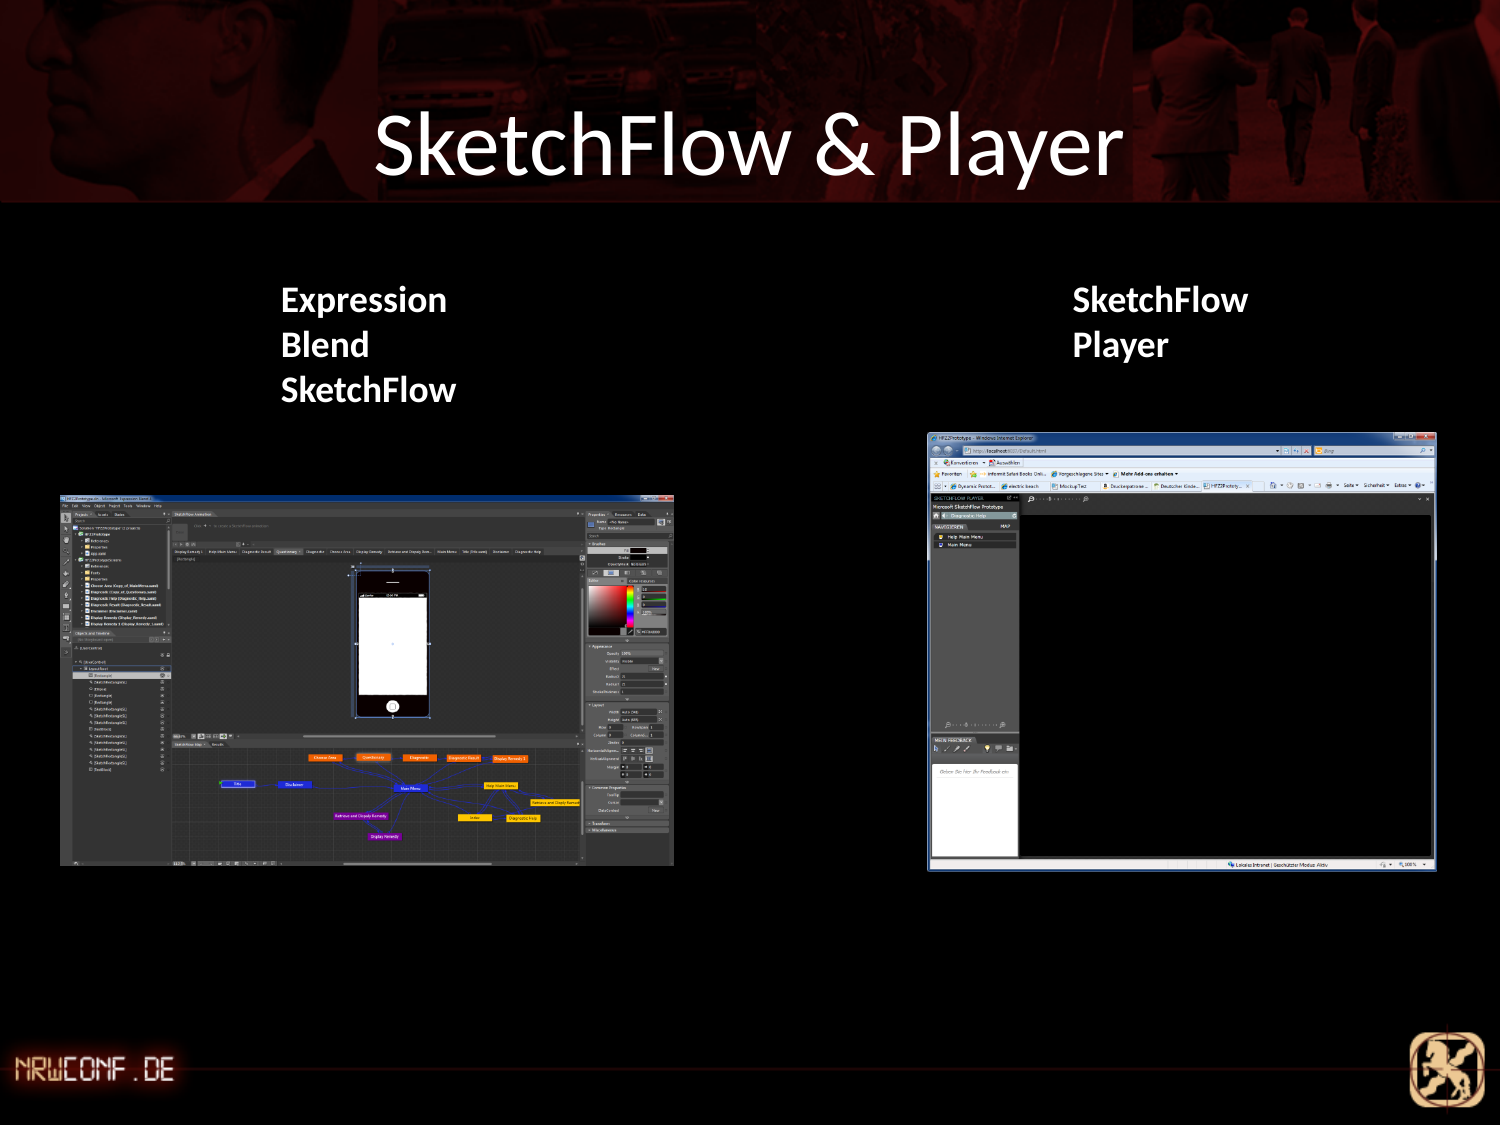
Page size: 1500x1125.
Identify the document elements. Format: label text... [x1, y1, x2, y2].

text_box Expression Blend SketchFlow [266, 267, 472, 417]
title SketchFlow & Player [75, 45, 1425, 233]
text_box SketchFlow Player [1057, 267, 1264, 372]
picture [0, 0, 1500, 1125]
